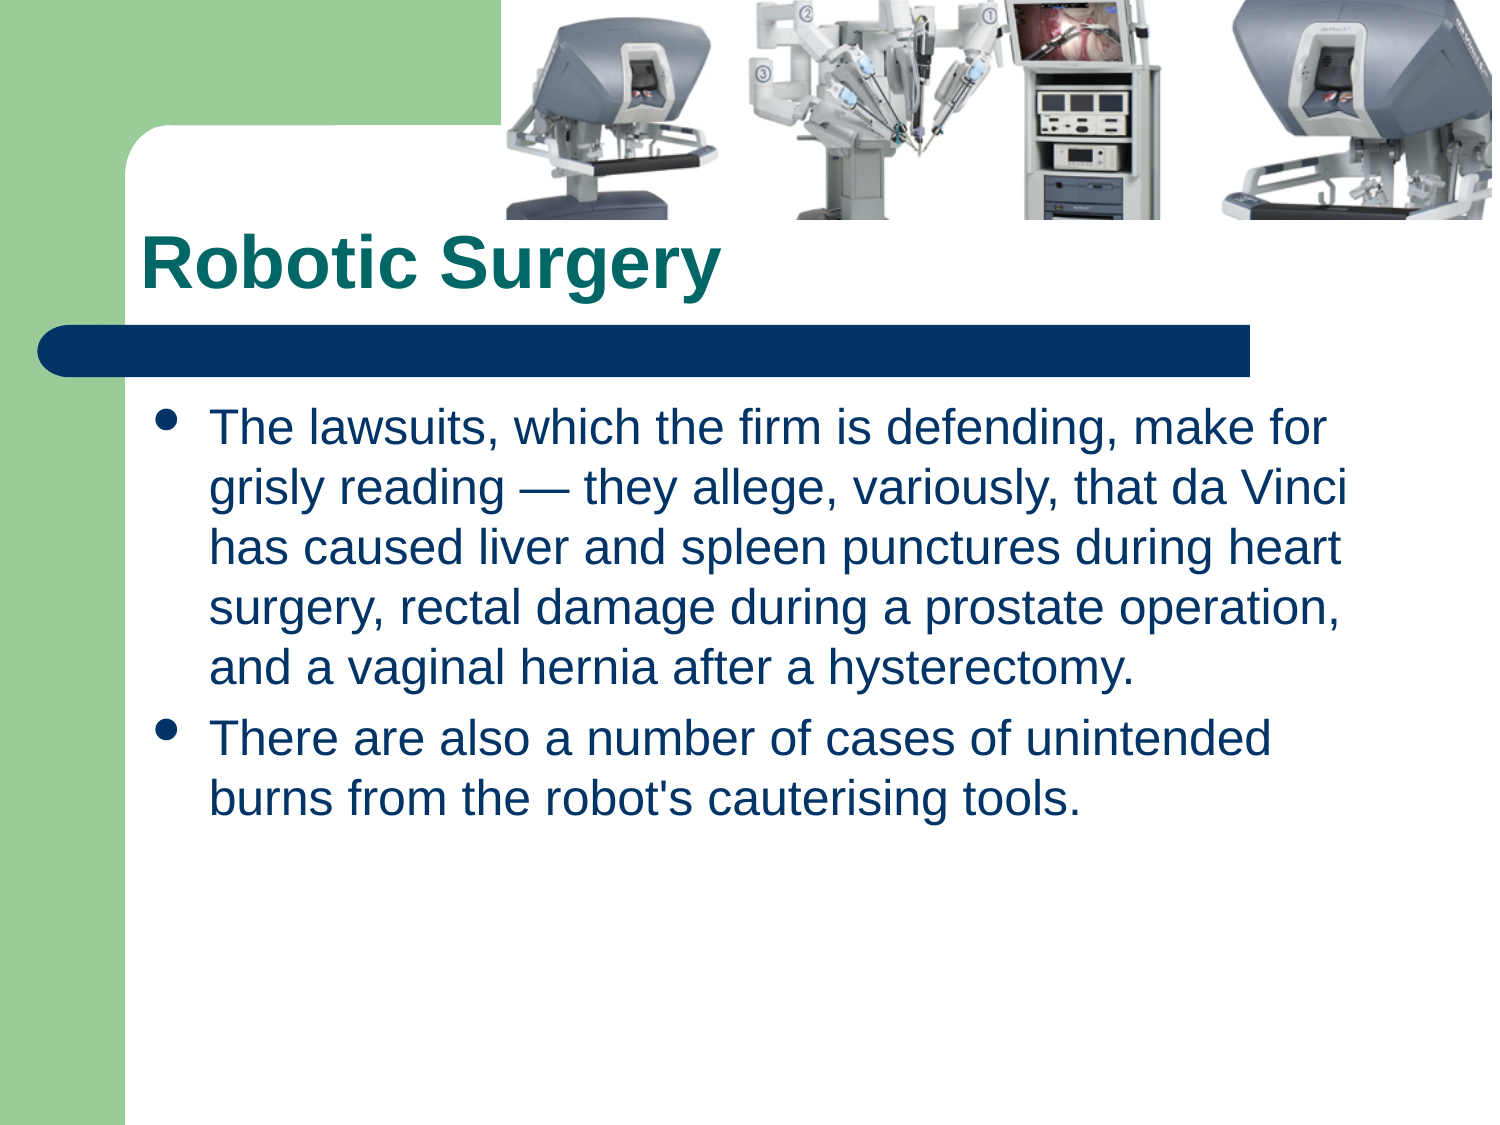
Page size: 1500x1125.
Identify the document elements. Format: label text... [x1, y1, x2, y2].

list The lawsuits, which the firm is defending, make for grisly reading — they allege, variously, that da Vinci has caused liver and spleen punctures during heart surgery, rectal damage during a prostate operation, and a vaginal hernia after a hysterectomy. There are also a number of cases of unintended burns from the robot's cauterising tools. [137, 387, 1400, 999]
title Robotic Surgery [124, 124, 1426, 313]
picture [501, 0, 1493, 221]
